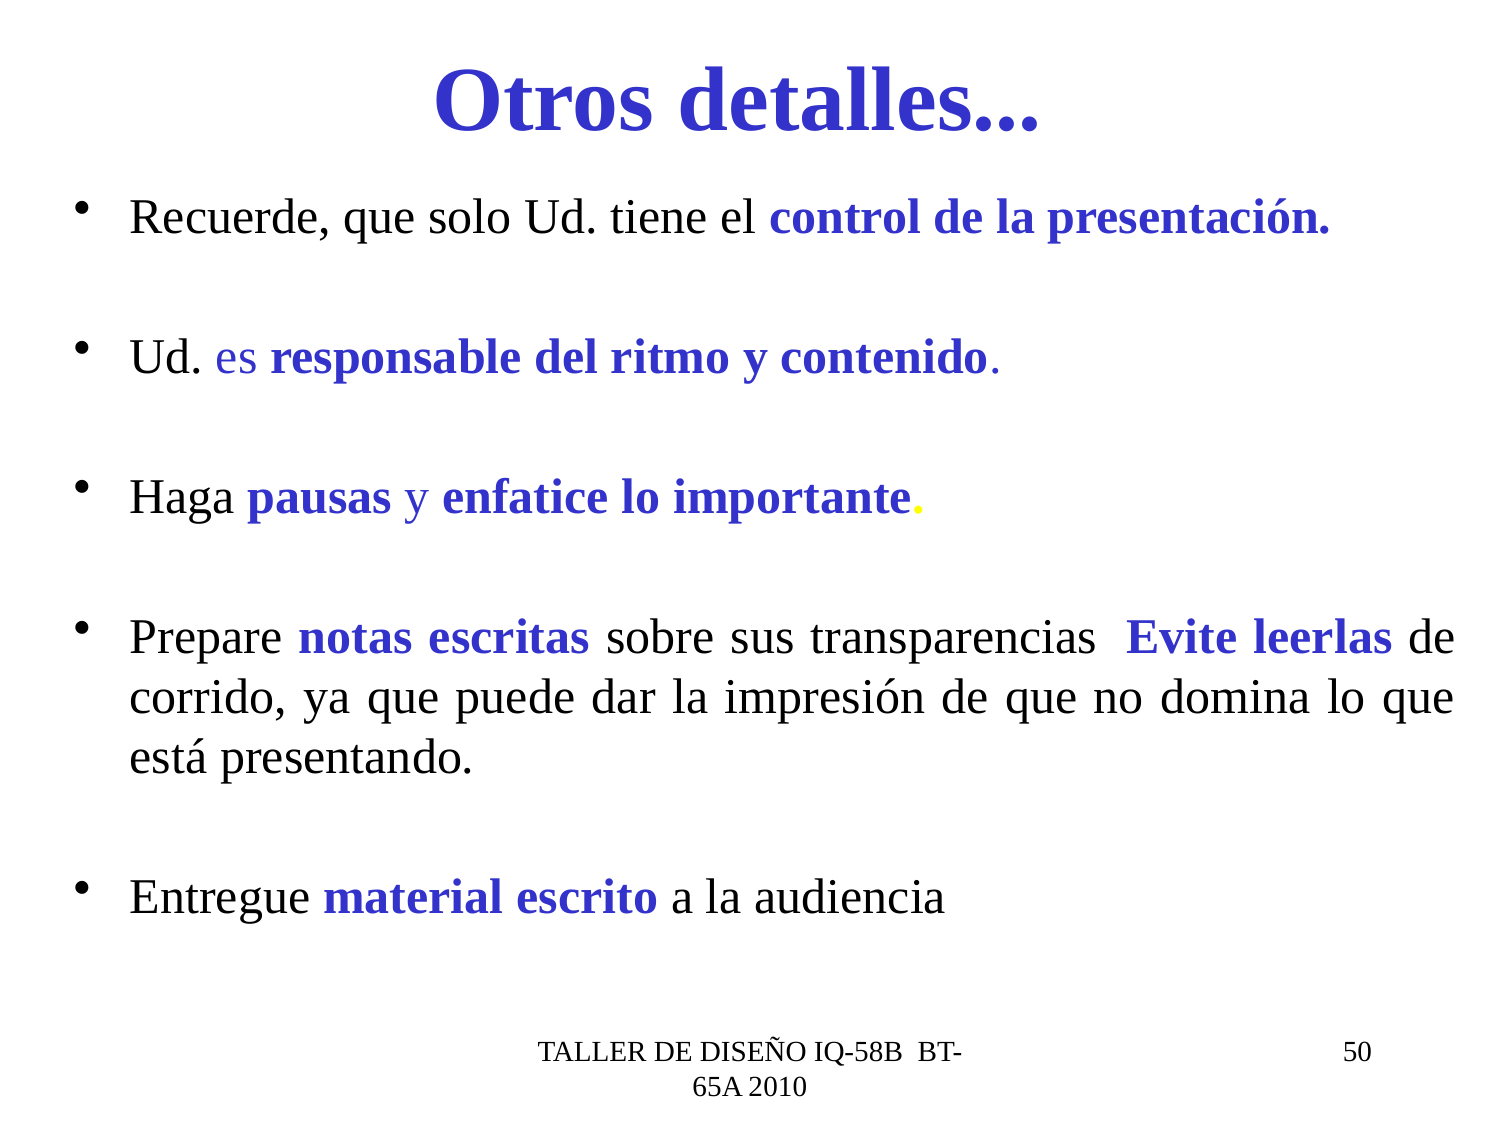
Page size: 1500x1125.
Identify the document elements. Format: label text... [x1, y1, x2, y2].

footer TALLER DE DISEÑO IQ-58B BT-65A 2010 [512, 1024, 988, 1101]
title Otros detalles... [99, 0, 1376, 175]
list Recuerde, que solo Ud. tiene el control de la presentación. Ud. es responsable del ritmo y contenido. Haga pausas y enfatice lo importante. Prepare notas escritas sobre sus transparencias. Evite leerlas de corrido, ya que puede dar la impresión de que no domina lo que está presentando. Entregue material escrito a la audiencia. [58, 175, 1472, 951]
slide_number 50 [1074, 1024, 1388, 1101]
